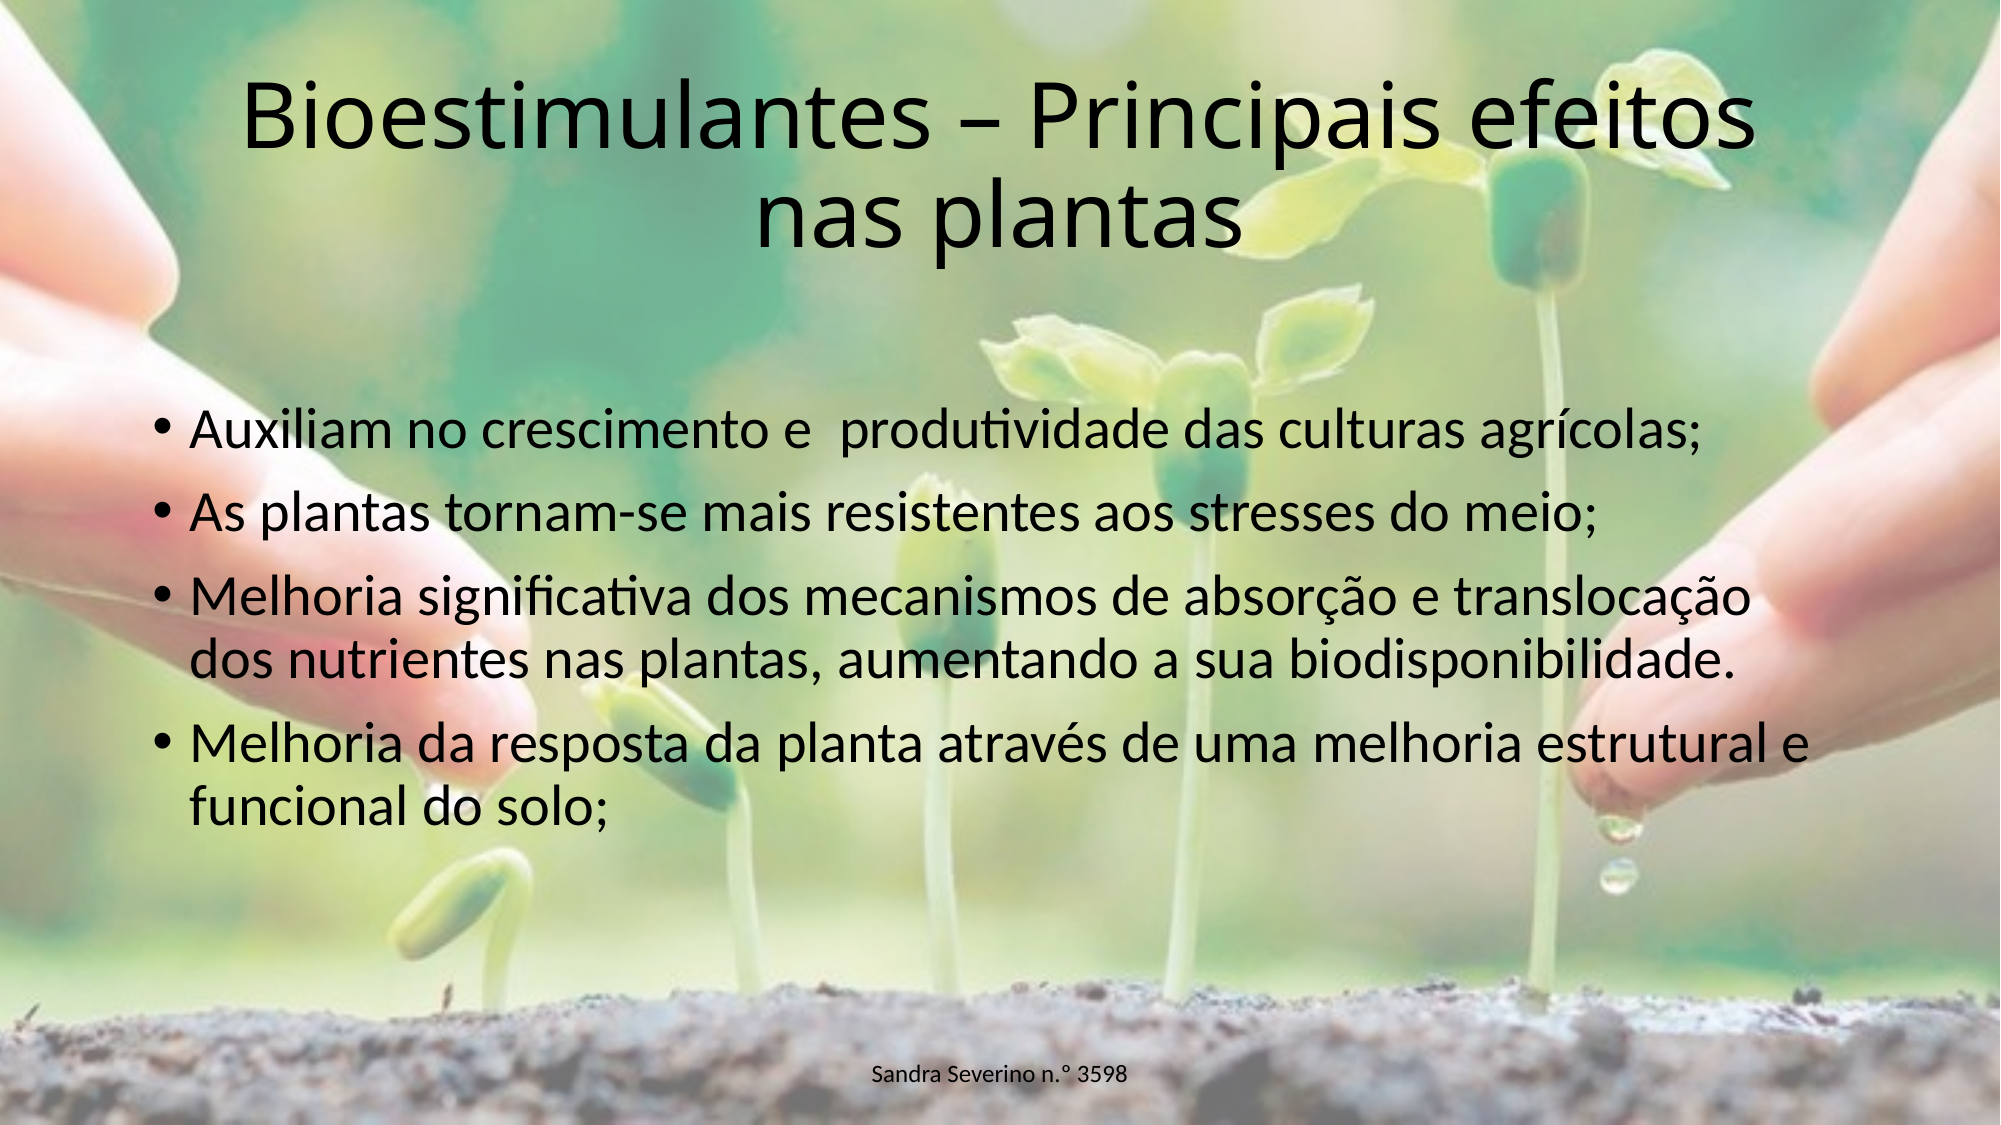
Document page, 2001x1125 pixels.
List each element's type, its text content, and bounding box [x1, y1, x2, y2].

list Auxiliam no crescimento e produtividade das culturas agrícolas; As plantas tornam-se mais resistentes aos stresses do meio; Melhoria significativa dos mecanismos de absorção e translocação dos nutrientes nas plantas, aumentando a sua biodisponibilidade. Melhoria da resposta da planta através de uma melhoria estrutural e funcional do solo; [137, 299, 1863, 1014]
title Bioestimulantes – Principais efeitos nas plantas [137, 59, 1863, 278]
footer Sandra Severino n.º 3598 [662, 1042, 1338, 1103]
